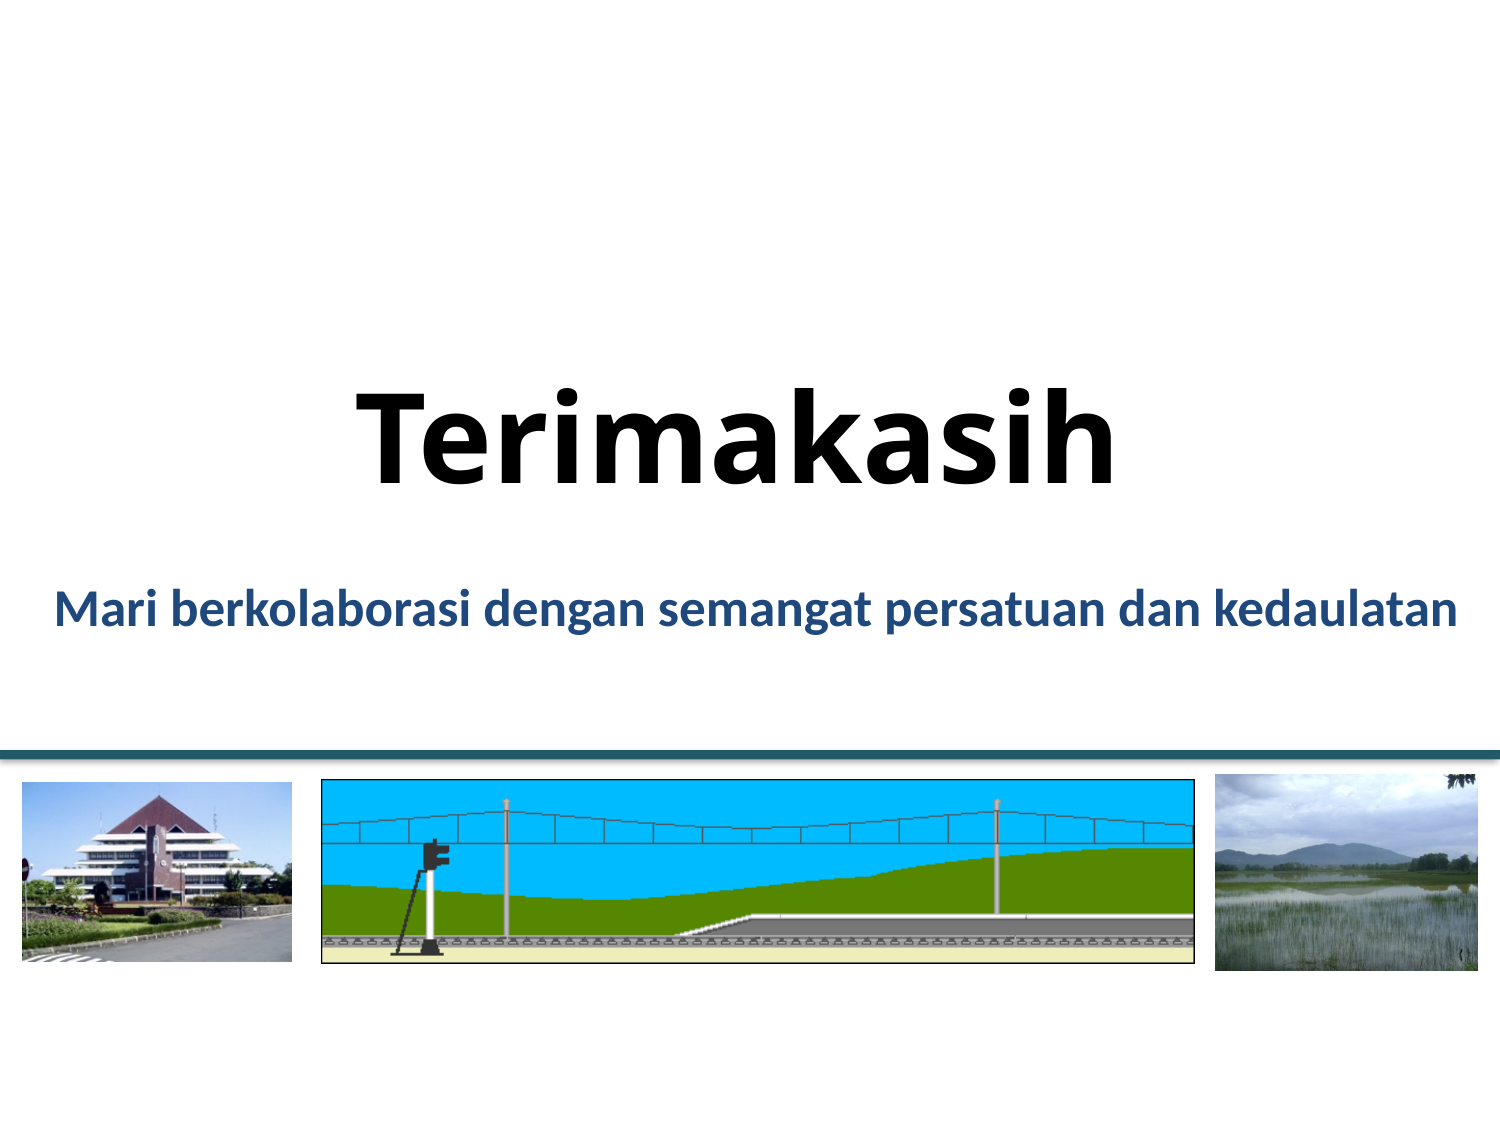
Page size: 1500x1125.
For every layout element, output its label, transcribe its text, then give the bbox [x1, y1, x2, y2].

picture [1215, 774, 1478, 972]
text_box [320, 778, 1196, 965]
text_box Mari berkolaborasi dengan semangat persatuan dan kedaulatan [0, 565, 1500, 645]
picture [22, 782, 293, 963]
text_box [0, 748, 1500, 761]
text_box Terimakasih [339, 350, 1161, 516]
